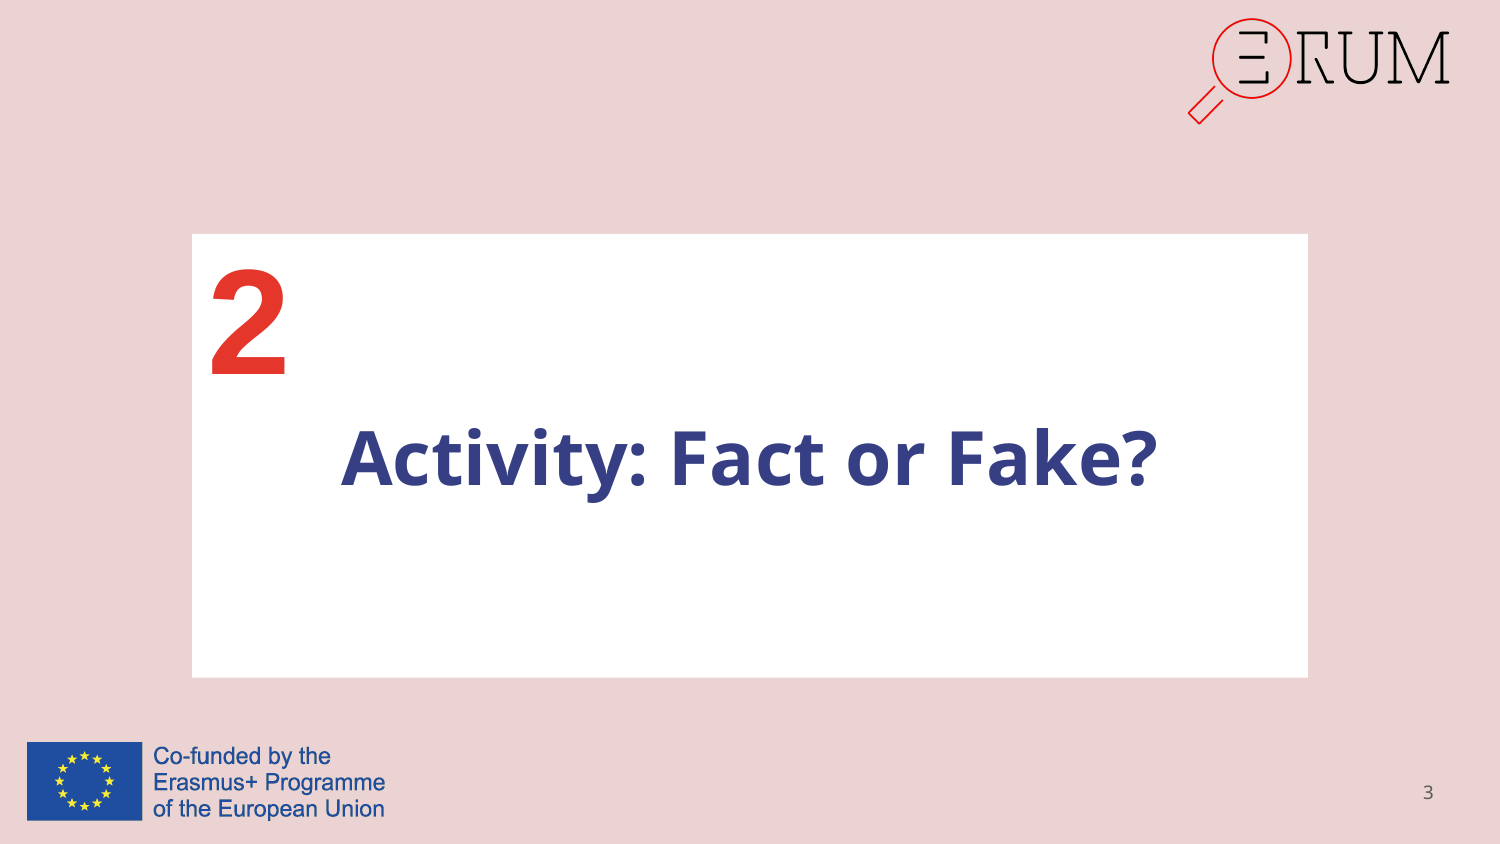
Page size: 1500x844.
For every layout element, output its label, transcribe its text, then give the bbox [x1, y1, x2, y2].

slide_number 3 [1358, 761, 1449, 826]
text_box 2 [192, 209, 411, 420]
picture [27, 742, 385, 821]
text_box Activity: Fact or Fake? [192, 233, 1308, 678]
picture [1136, 0, 1500, 137]
